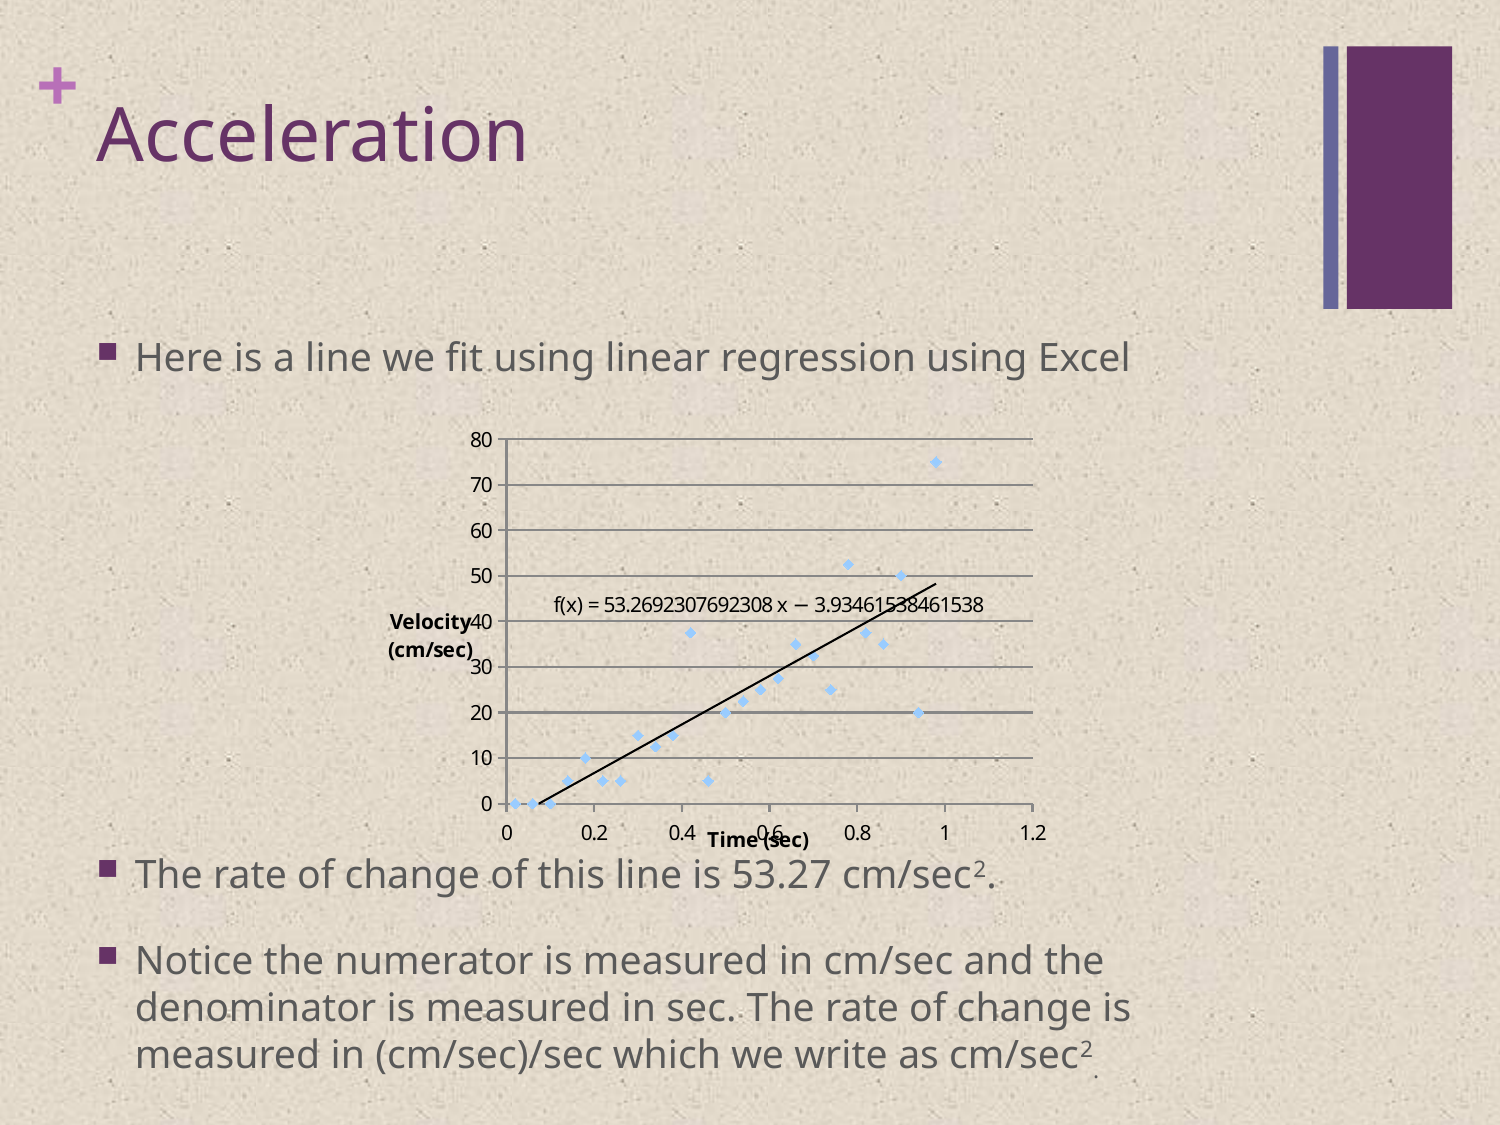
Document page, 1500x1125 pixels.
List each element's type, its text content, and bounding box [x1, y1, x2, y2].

title Acceleration [81, 79, 1322, 263]
picture [0, 0, 1500, 1125]
list Here is a line we fit using linear regression using Excel The rate of change of this line is 53.27 cm/sec2. Notice the numerator is measured in cm/sec and the denominator is measured in sec. The rate of change is measured in (cm/sec)/sec which we write as cm/sec2. [81, 324, 1322, 1091]
chart [383, 409, 1135, 861]
